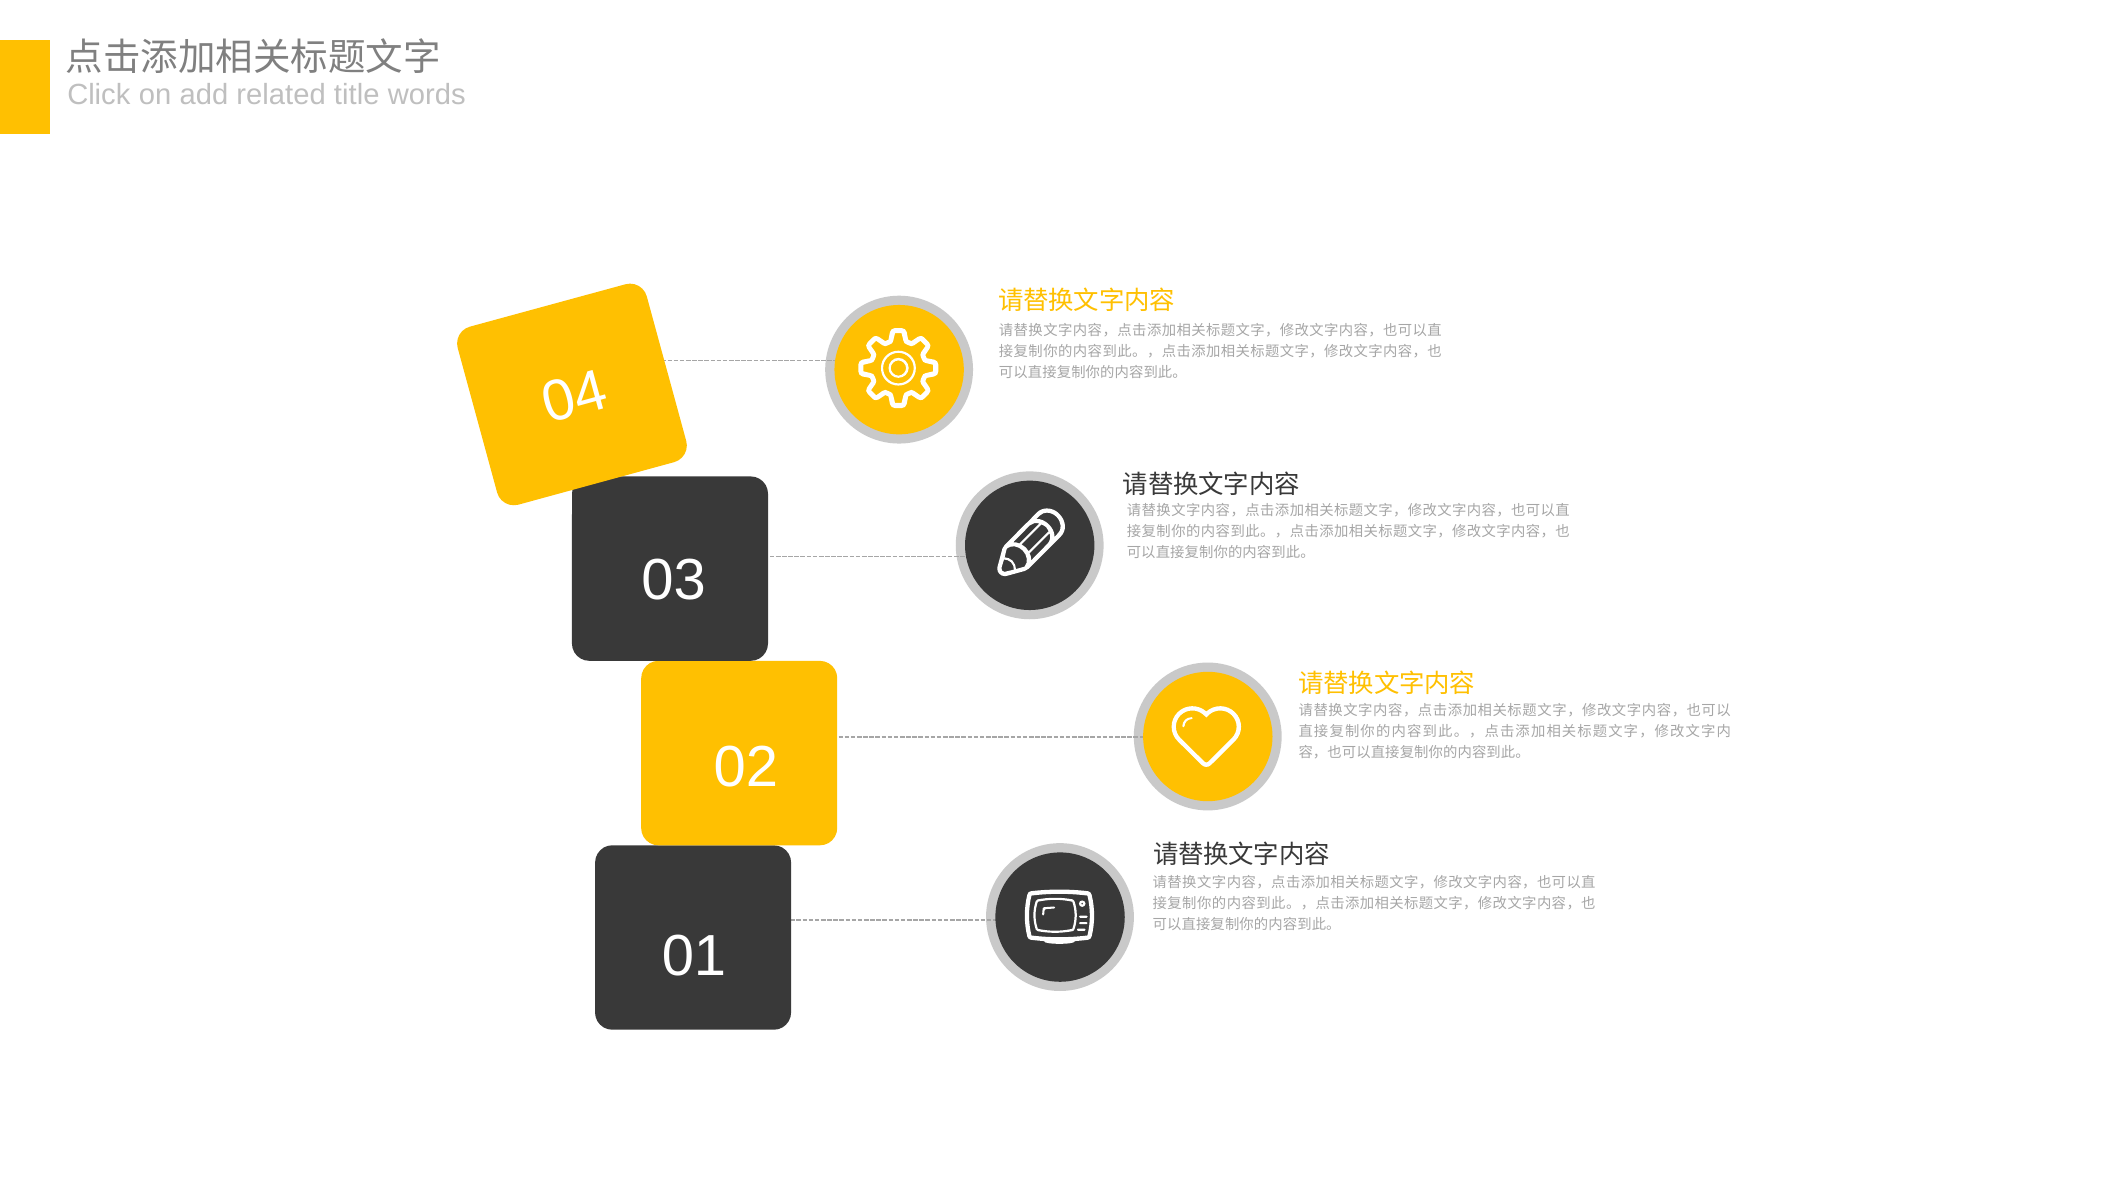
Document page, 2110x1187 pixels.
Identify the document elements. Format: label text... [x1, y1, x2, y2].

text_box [955, 471, 1104, 620]
text_box 请替换文字内容 [998, 278, 1289, 316]
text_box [986, 843, 1134, 991]
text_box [474, 302, 671, 487]
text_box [1023, 889, 1095, 944]
text_box Click on add related title words [51, 67, 488, 119]
text_box 请替换文字内容，点击添加相关标题文字，修改文字内容，也可以直接复制你的内容到此。，点击添加相关标题文字，修改文字内容，也可以直接复制你的内容到此。 [1126, 497, 1571, 561]
text_box 请替换文字内容，点击添加相关标题文字，修改文字内容，也可以直接复制你的内容到此。，点击添加相关标题文字，修改文字内容，也可以直接复制你的内容到此。 [999, 317, 1444, 381]
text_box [571, 476, 768, 661]
text_box 请替换文字内容 [1153, 831, 1444, 869]
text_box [825, 295, 974, 444]
text_box 点击添加相关标题文字 [49, 25, 524, 97]
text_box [641, 660, 838, 846]
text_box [858, 328, 939, 409]
text_box 请替换文字内容 [1122, 461, 1414, 499]
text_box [1133, 662, 1282, 811]
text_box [1169, 704, 1244, 768]
text_box 请替换文字内容 [1298, 660, 1589, 697]
text_box 请替换文字内容，点击添加相关标题文字，修改文字内容，也可以直接复制你的内容到此。，点击添加相关标题文字，修改文字内容，也可以直接复制你的内容到此。 [1152, 870, 1597, 933]
text_box 请替换文字内容，点击添加相关标题文字，修改文字内容，也可以直接复制你的内容到此。，点击添加相关标题文字，修改文字内容，也可以直接复制你的内容到此。 [1298, 697, 1733, 761]
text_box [595, 845, 792, 1030]
